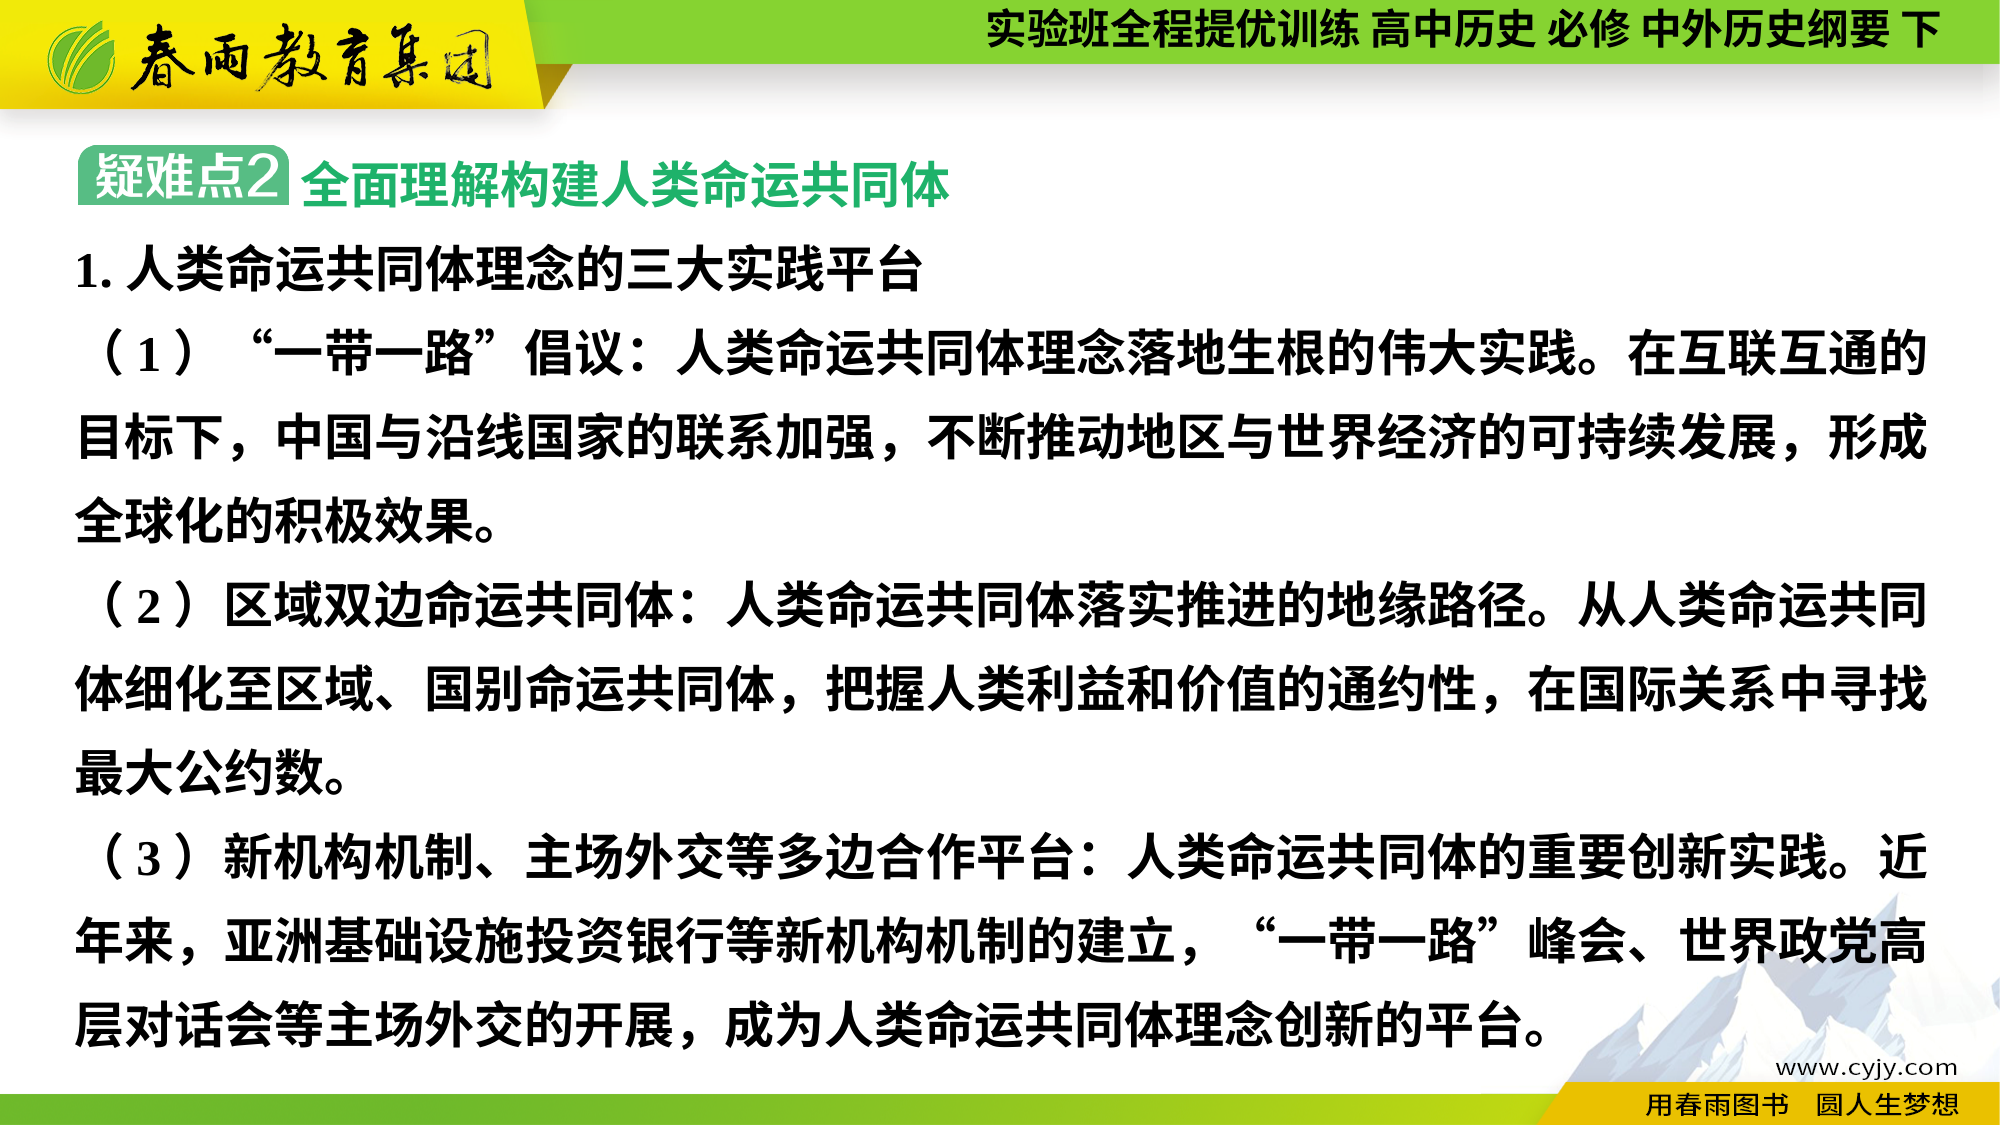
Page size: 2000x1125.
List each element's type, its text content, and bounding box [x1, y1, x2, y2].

list 全面理解构建人类命运共同体 1.人类命运共同体理念的三大实践平台 （1）“一带一路”倡议：人类命运共同体理念落地生根的伟大实践。在互联互通的目标下，中国与沿线国家的联系加强，不断推动地区与世界经济的可持续发展，形成全球化的积极效果。 （2）区域双边命运共同体：人类命运共同体落实推进的地缘路径。从人类命运共同体细化至区域、国别命运共同体，把握人类利益和价值的通约性，在国际关系中寻找最大公约数。 （3）新机构机制、主场外交等多边合作平台：人类命运共同体的重要创新实践。近年来，亚洲基础设施投资银行等新机构机制的建立，“一带一路”峰会、世界政党高层对话会等主场外交的开展，成为人类命运共同体理念创新的平台。 [59, 122, 1944, 1071]
picture [0, 0, 2000, 1125]
